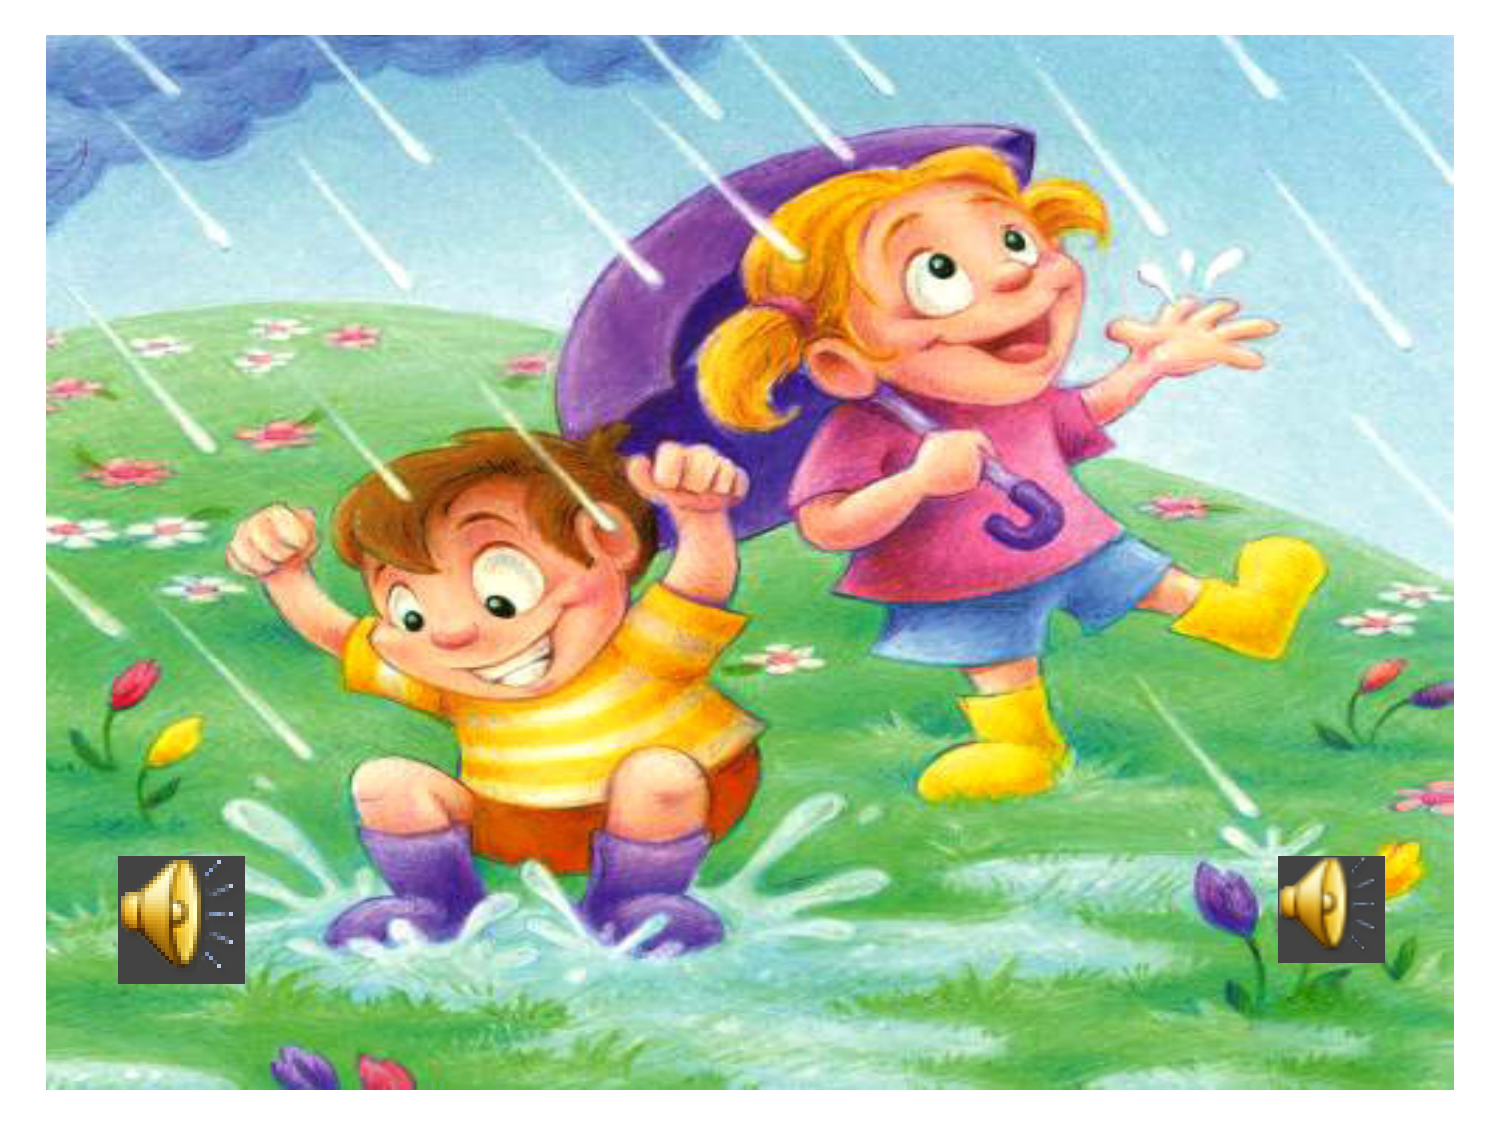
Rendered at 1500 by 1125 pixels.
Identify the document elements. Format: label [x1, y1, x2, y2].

picture [46, 34, 1454, 1091]
